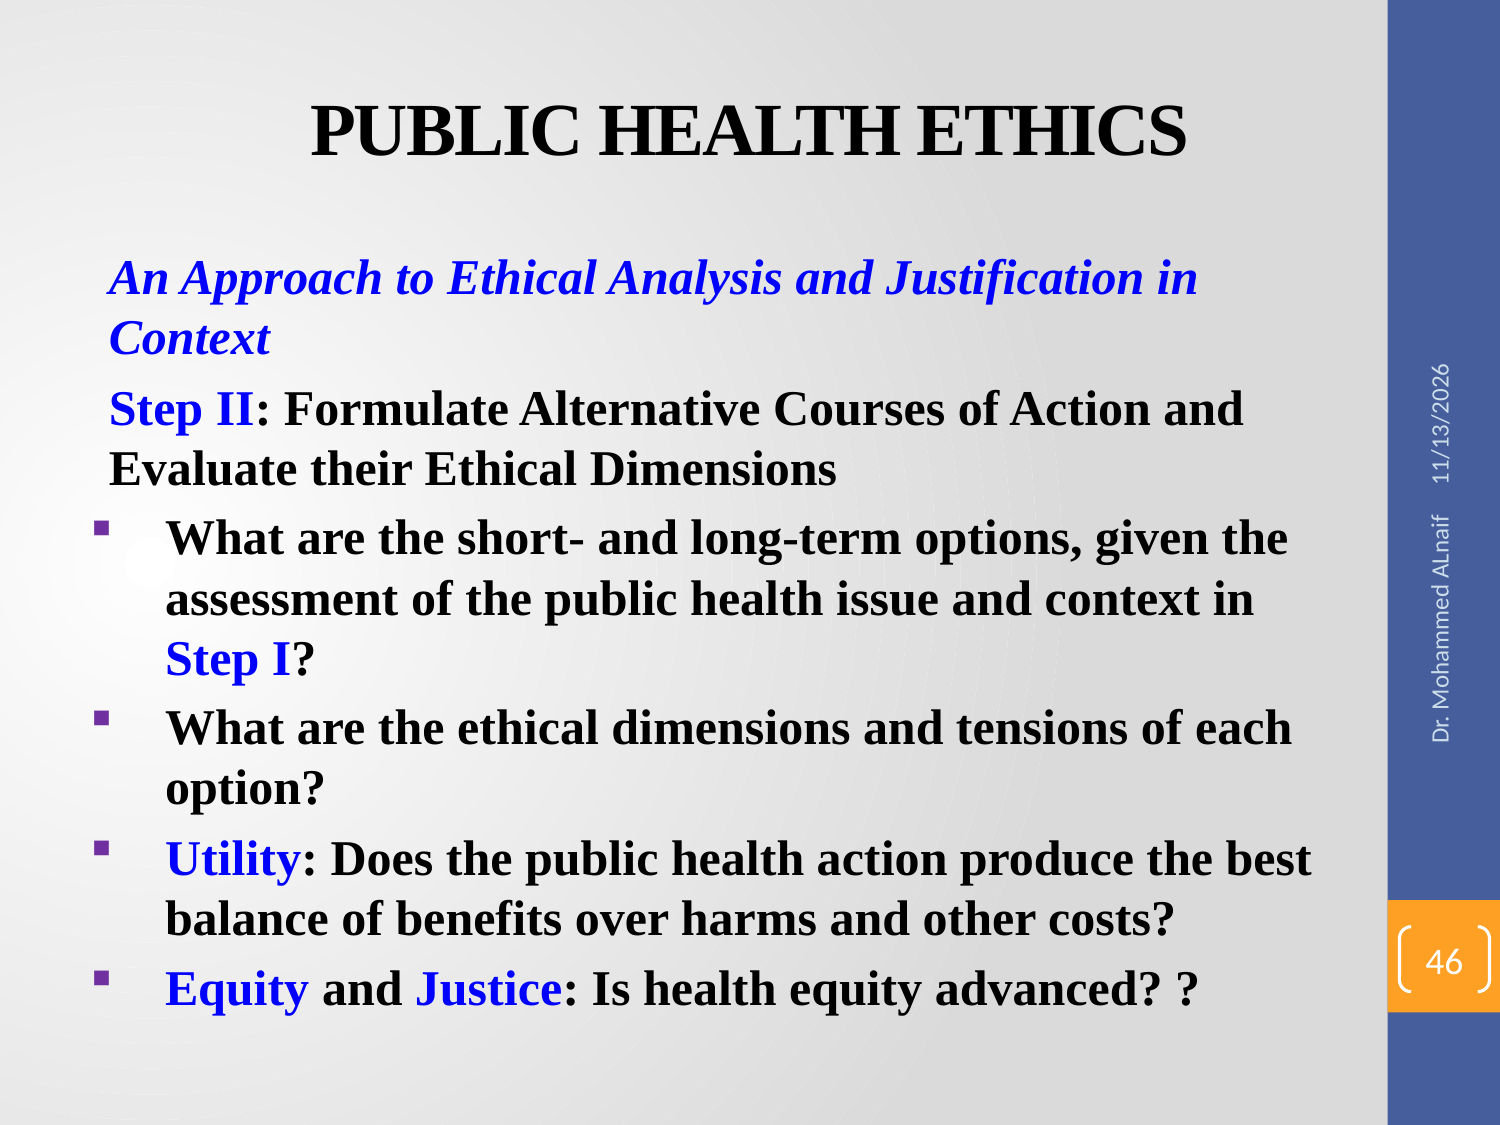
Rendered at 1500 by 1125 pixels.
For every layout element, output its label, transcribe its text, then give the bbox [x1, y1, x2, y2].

footer Dr. Mohammed ALnaif [1408, 500, 1469, 889]
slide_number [1408, 100, 1469, 500]
list An Approach to Ethical Analysis and Justification in Context Step II: Formulate Alternative Courses of Action and Evaluate their Ethical Dimensions What are the short- and long-term options, given the assessment of the public health issue and context in Step I? What are the ethical dimensions and tensions of each option? Utility: Does the public health action produce the best balance of benefits over harms and other costs? Equity and Justice: Is health equity advanced? ? [75, 237, 1363, 1088]
title PUBLIC HEALTH ETHICS [75, 37, 1425, 213]
slide_number 46 [1397, 925, 1492, 994]
